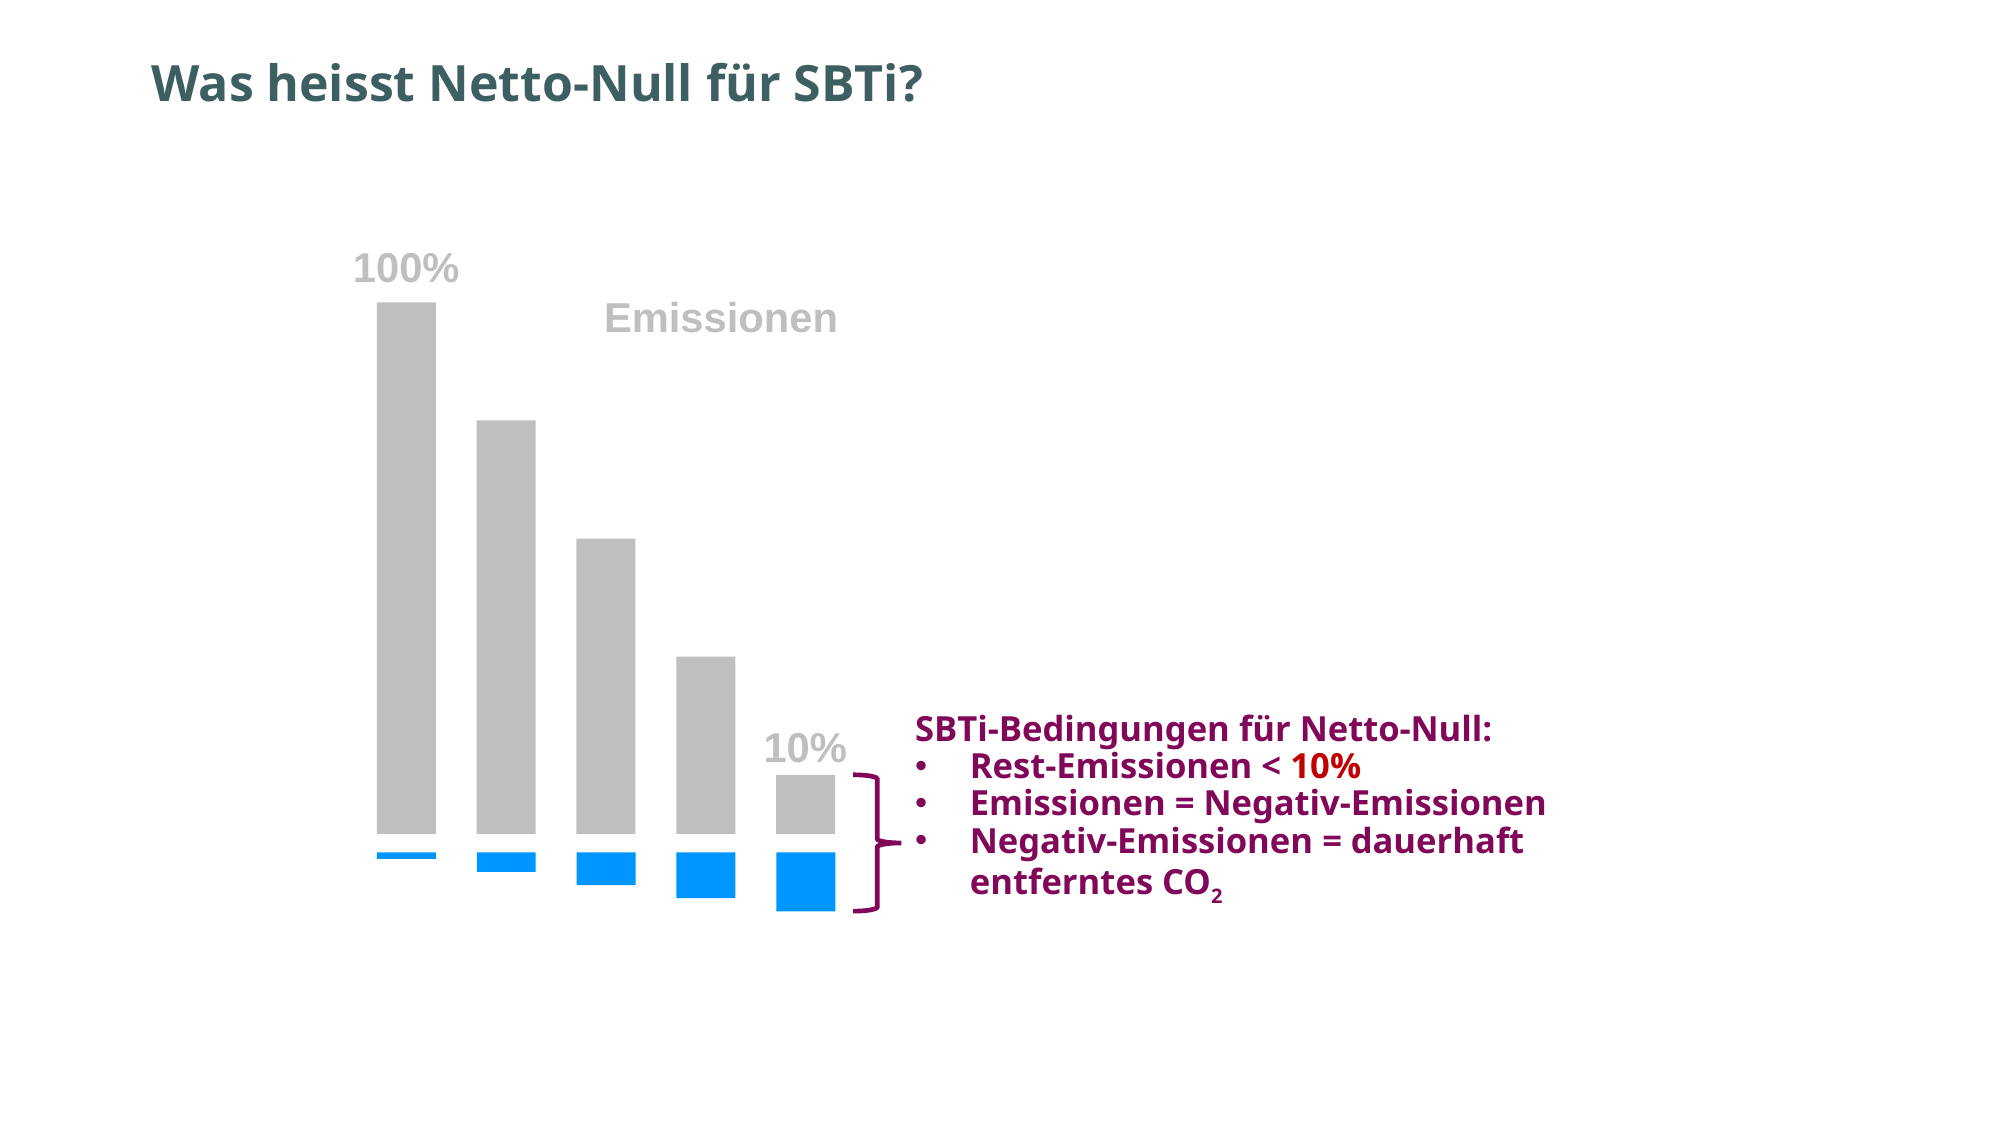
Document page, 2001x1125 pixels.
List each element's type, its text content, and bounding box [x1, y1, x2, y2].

title Was heisst Netto-Null für SBTi? [136, 29, 1862, 141]
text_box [329, 213, 1669, 912]
